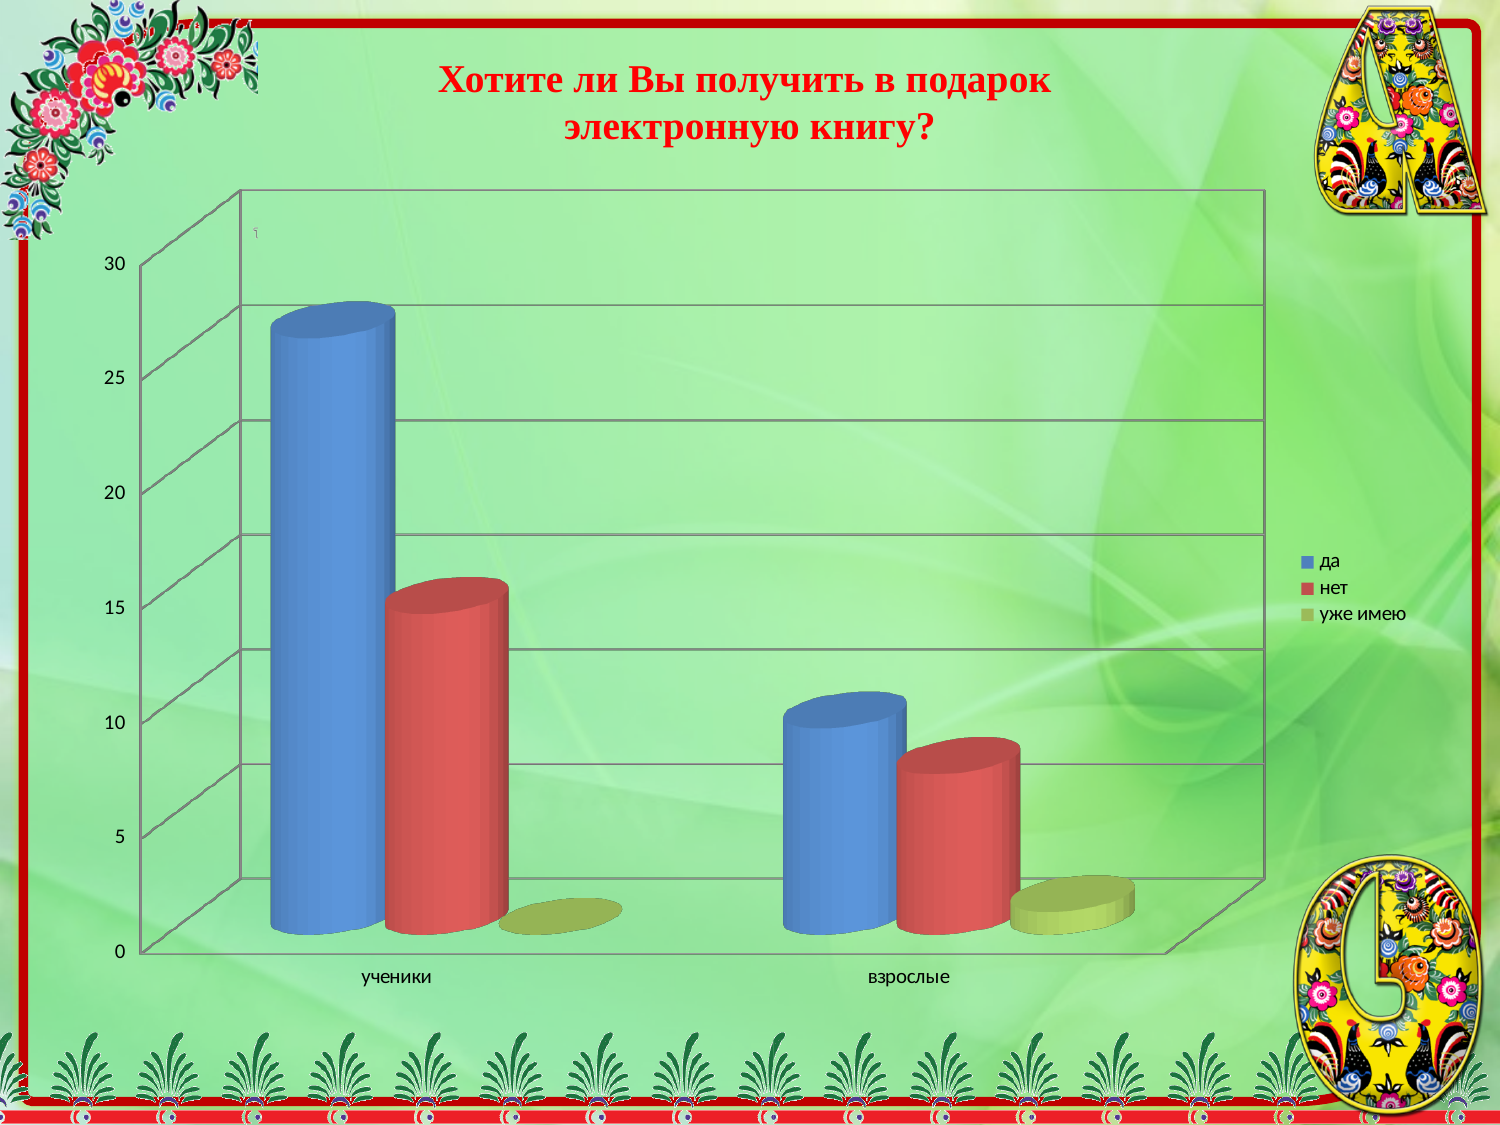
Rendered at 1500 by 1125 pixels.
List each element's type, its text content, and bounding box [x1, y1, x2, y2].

picture [0, 0, 1500, 1125]
title Хотите ли Вы получить в подарок электронную книгу? [75, 45, 1425, 172]
chart [74, 172, 1426, 1006]
